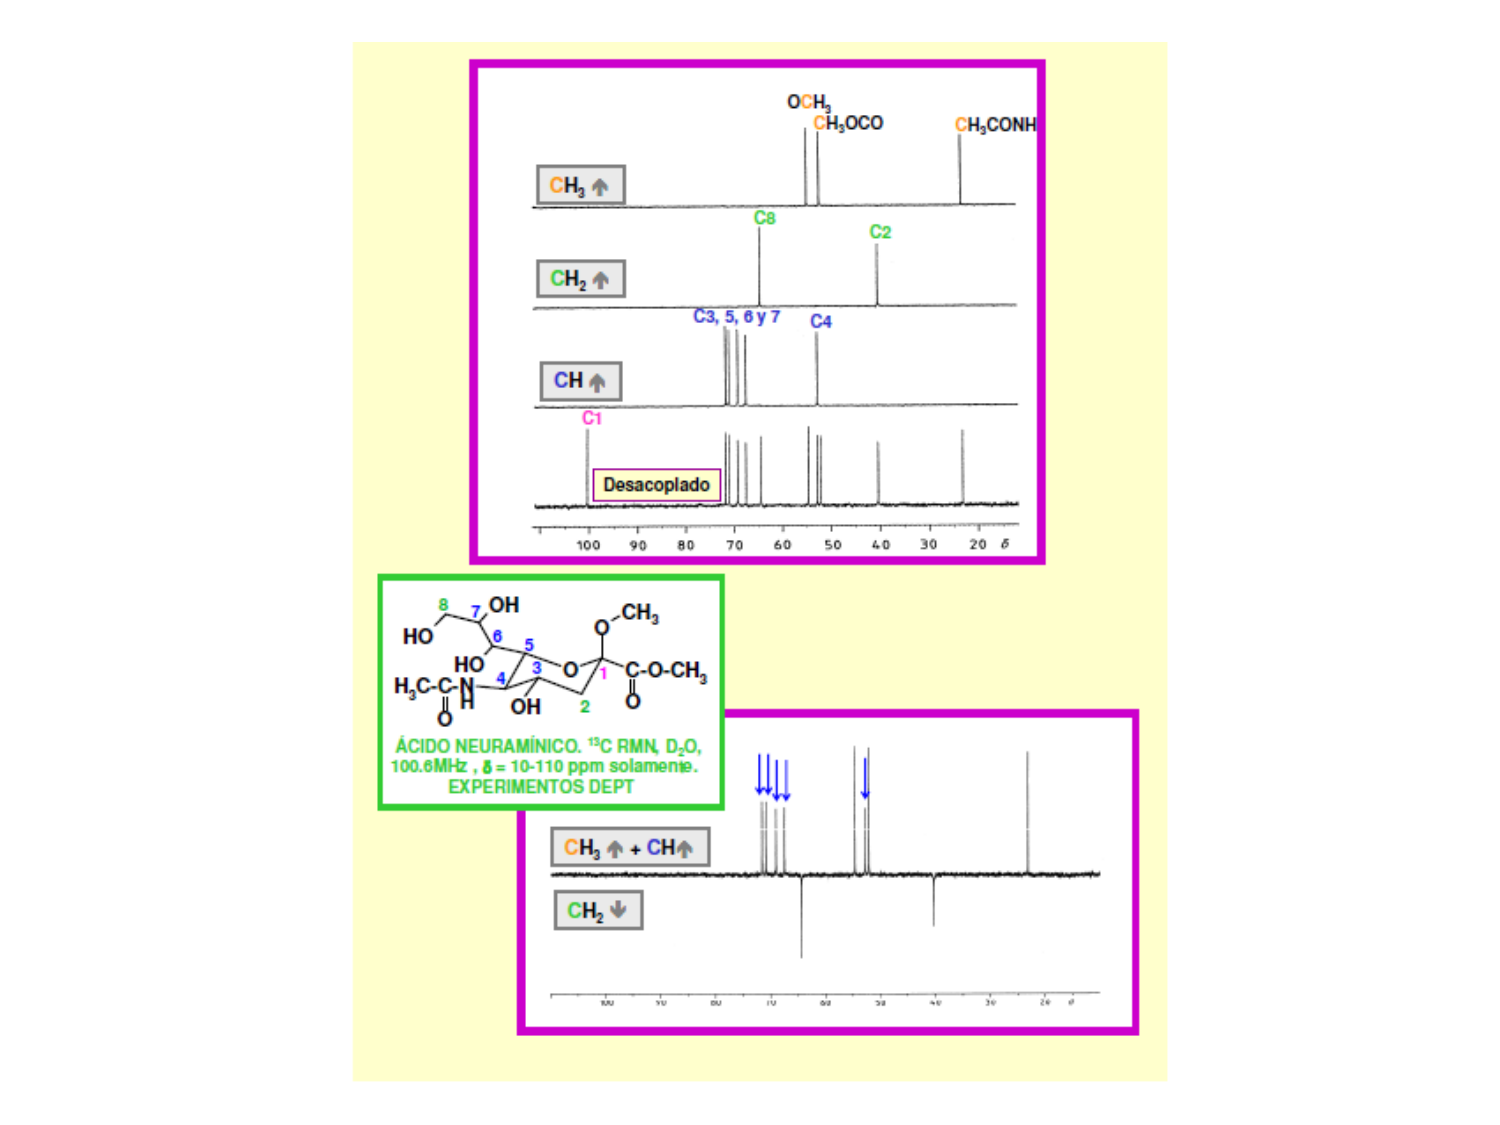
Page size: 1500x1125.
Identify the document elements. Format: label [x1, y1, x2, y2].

picture [324, 42, 1194, 1107]
